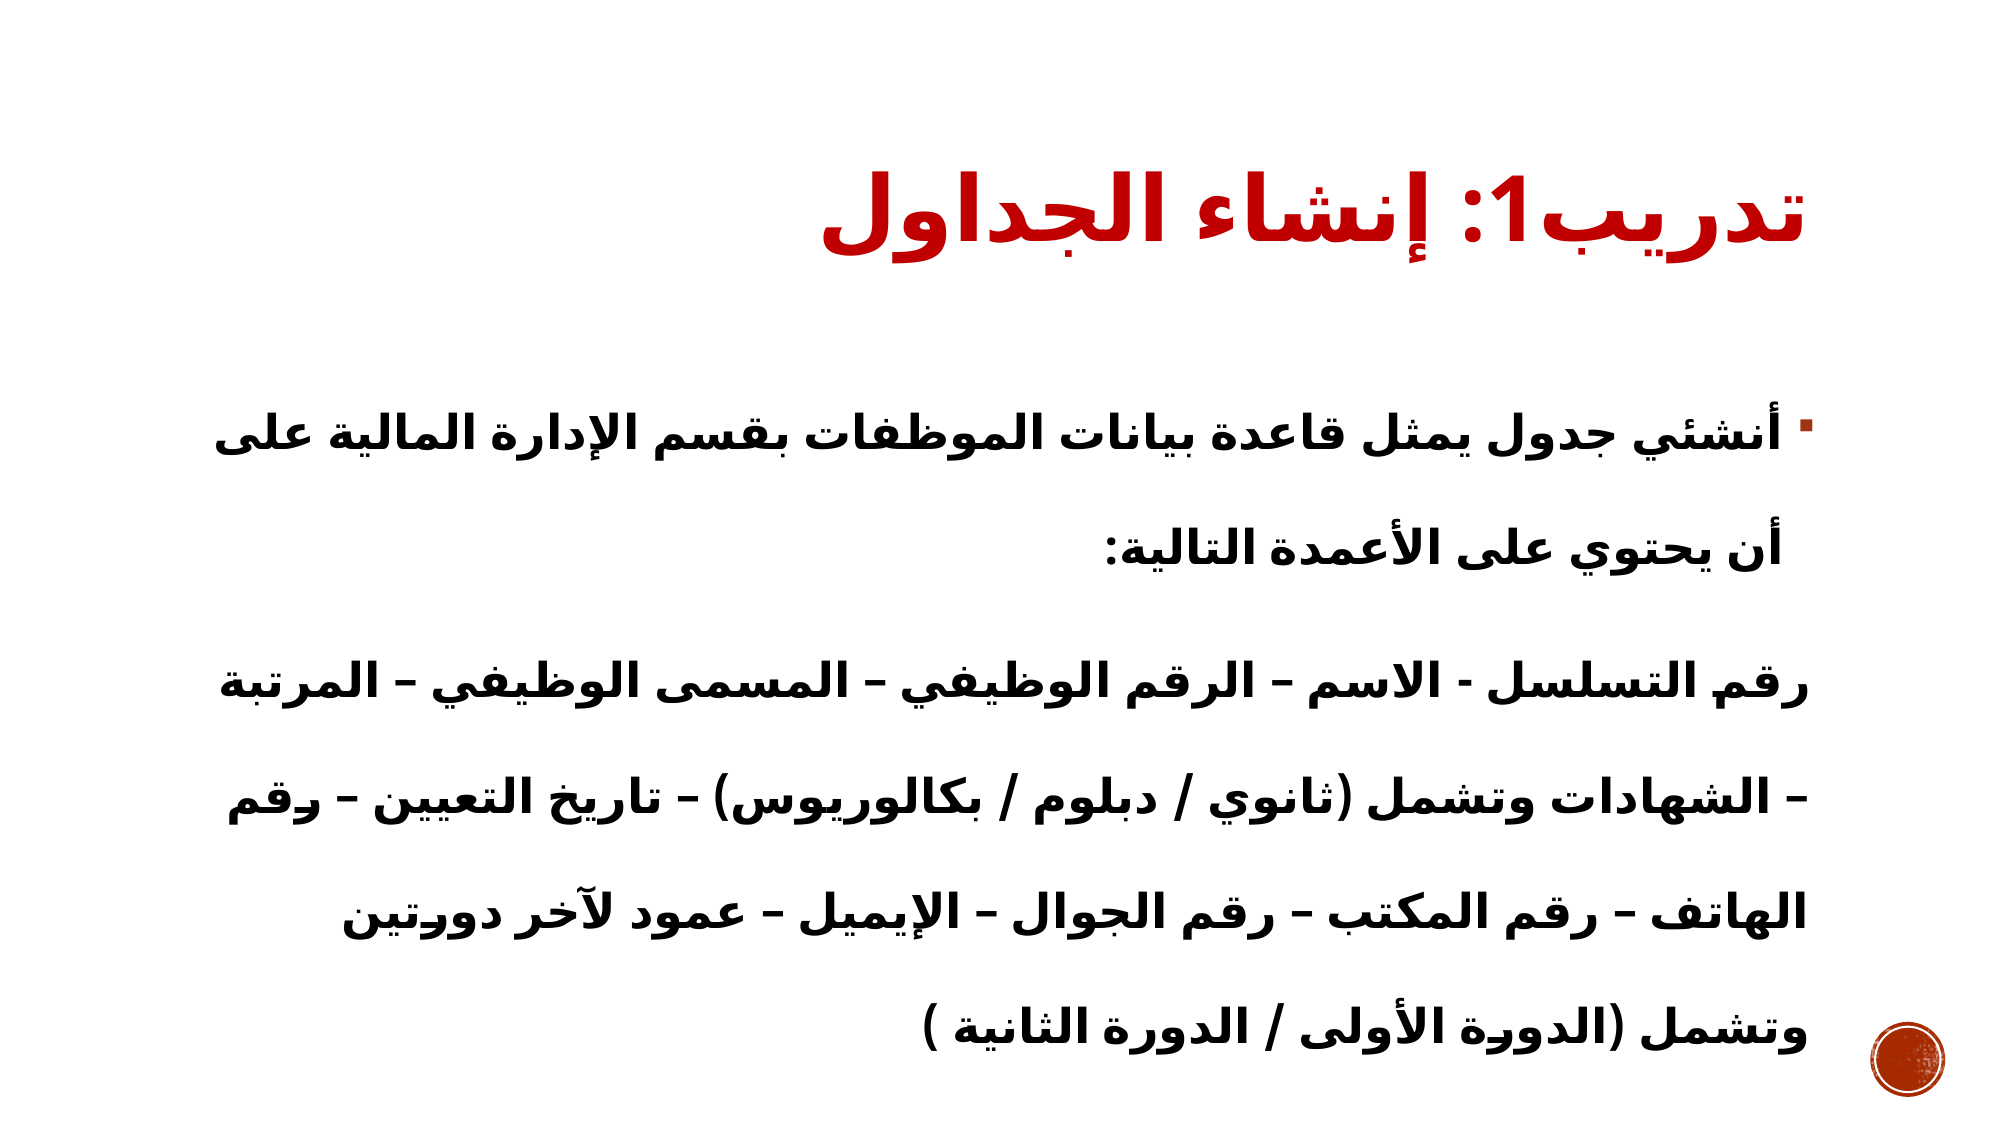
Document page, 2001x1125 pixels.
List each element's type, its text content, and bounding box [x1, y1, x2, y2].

list أنشئي جدول يمثل قاعدة بيانات الموظفات بقسم الإدارة المالية على أن يحتوي على الأعمدة التالية: رقم التسلسل - الاسم – الرقم الوظيفي – المسمى الوظيفي – المرتبة – الشهادات وتشمل (ثانوي / دبلوم / بكالوريوس) – تاريخ التعيين – رقم الهاتف – رقم المكتب – رقم الجوال – الإيميل – عمود لآخر دورتين وتشمل (الدورة الأولى / الدورة الثانية ) [175, 336, 1826, 1066]
title تدريب1: إنشاء الجداول [175, 79, 1826, 336]
